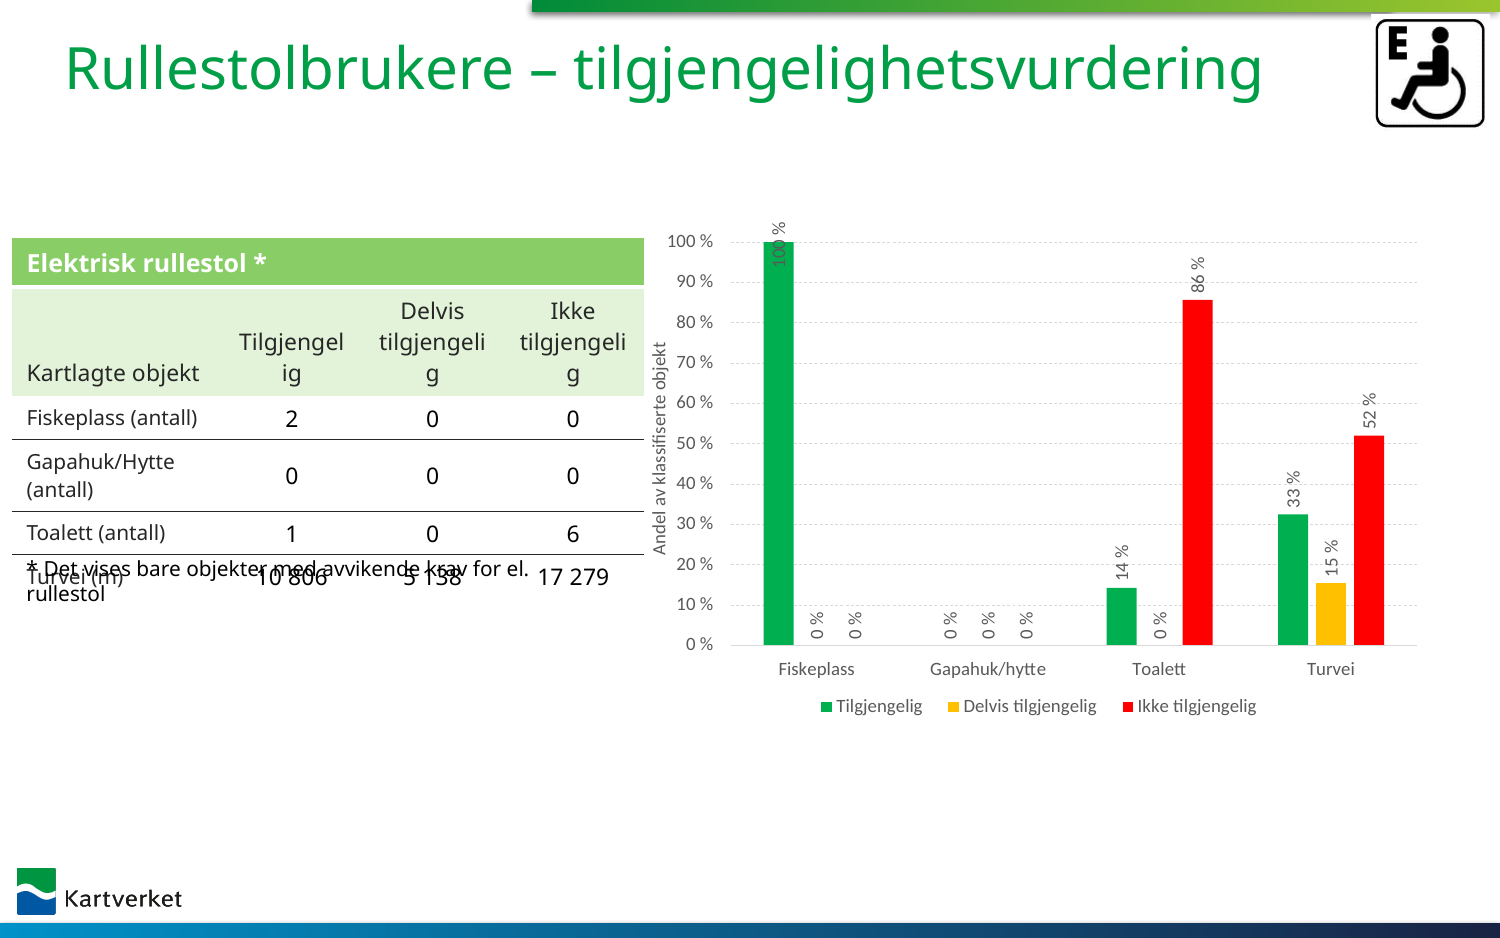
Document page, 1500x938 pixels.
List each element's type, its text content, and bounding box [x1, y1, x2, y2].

table_cell Ikke tilgjengelig [503, 289, 638, 396]
table_cell 2 [222, 396, 362, 439]
table_cell 0 [362, 440, 503, 511]
table_cell Tilgjengelig [222, 289, 362, 396]
table_cell Gapahuk/Hytte (antall) [12, 440, 222, 511]
table_cell Kartlagte objekt [12, 289, 222, 396]
table_cell 17 279 [597, 555, 638, 598]
table_cell 0 [362, 396, 503, 439]
table_cell 0 [362, 512, 503, 548]
table_header Elektrisk rullestol * [12, 238, 638, 285]
table_cell Toalett (antall) [12, 512, 222, 548]
table_cell 1 [222, 512, 362, 548]
table_cell 6 [503, 512, 638, 554]
text_box Rullestolbrukere – tilgjengelighetsvurdering [49, 12, 1372, 109]
table_cell Delvis tilgjengelig [362, 289, 503, 396]
table_cell 0 [222, 440, 362, 511]
table_cell 0 [503, 396, 638, 439]
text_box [1371, 13, 1491, 133]
table_cell Fiskeplass (antall) [12, 396, 222, 439]
text_box * Det vises bare objekter med avvikende krav for el. rullestol [11, 548, 597, 613]
table_cell 0 [503, 440, 638, 511]
picture [643, 218, 1428, 728]
